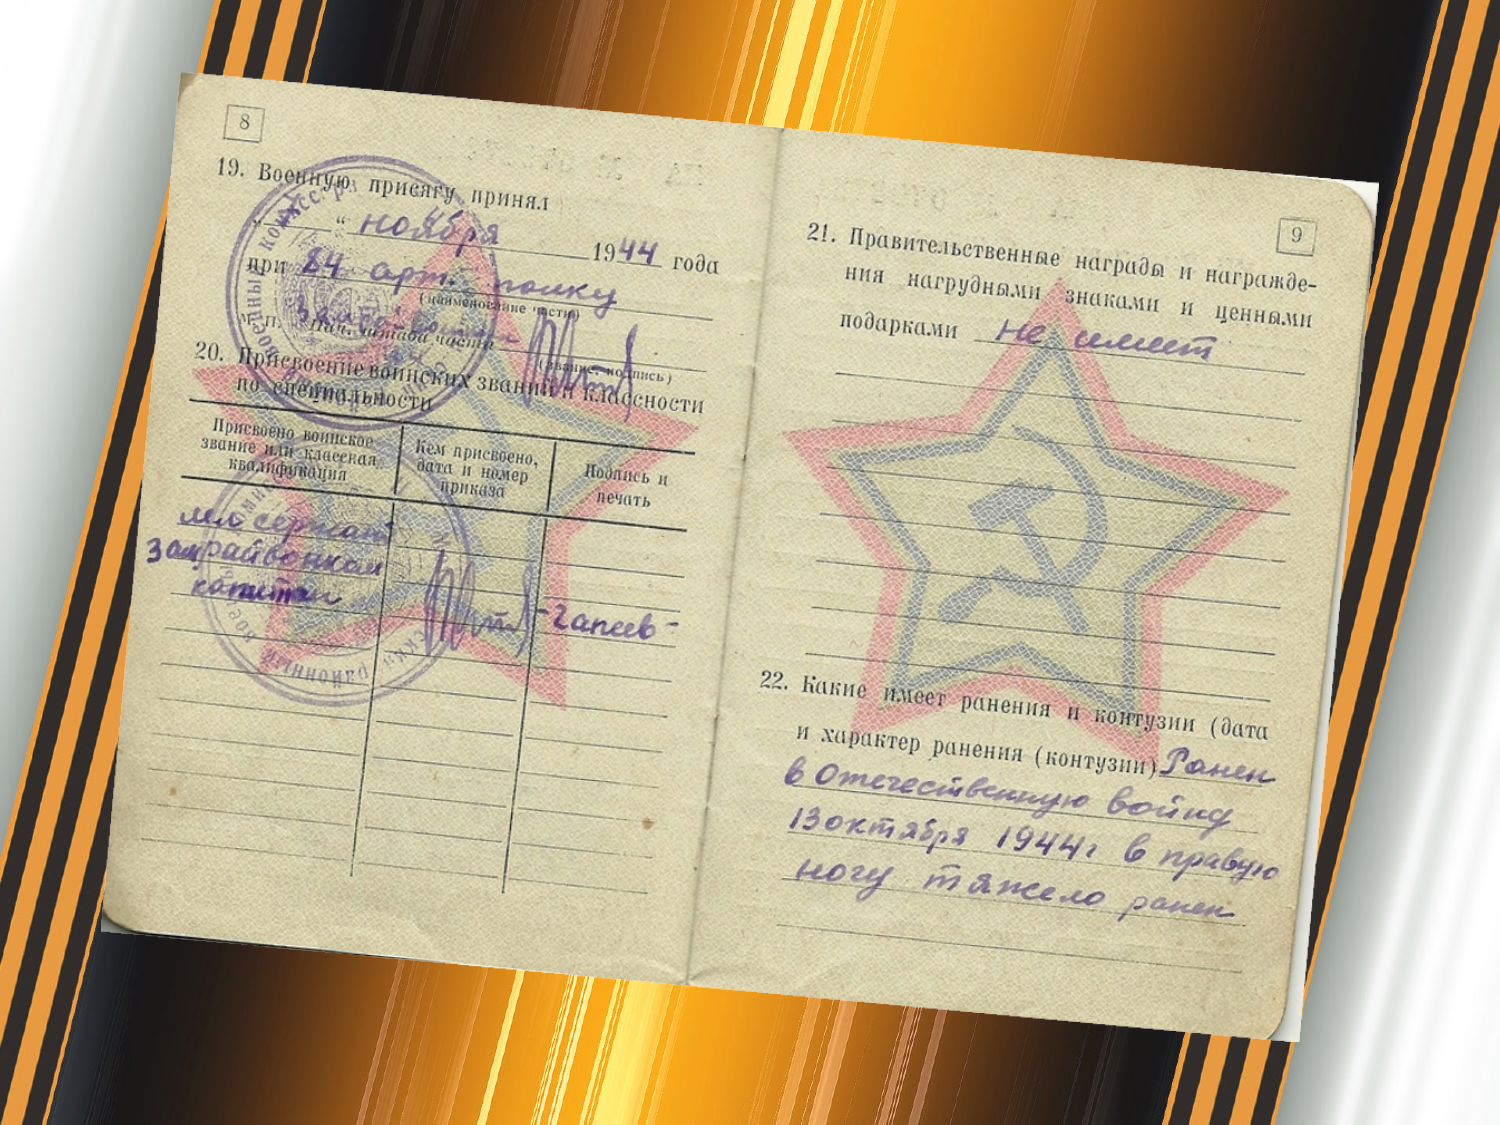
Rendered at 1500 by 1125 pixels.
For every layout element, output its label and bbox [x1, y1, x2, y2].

picture [177, 73, 727, 124]
picture [727, 988, 1303, 1042]
picture [1342, 181, 1378, 566]
list [137, 124, 1342, 988]
picture [102, 557, 137, 934]
